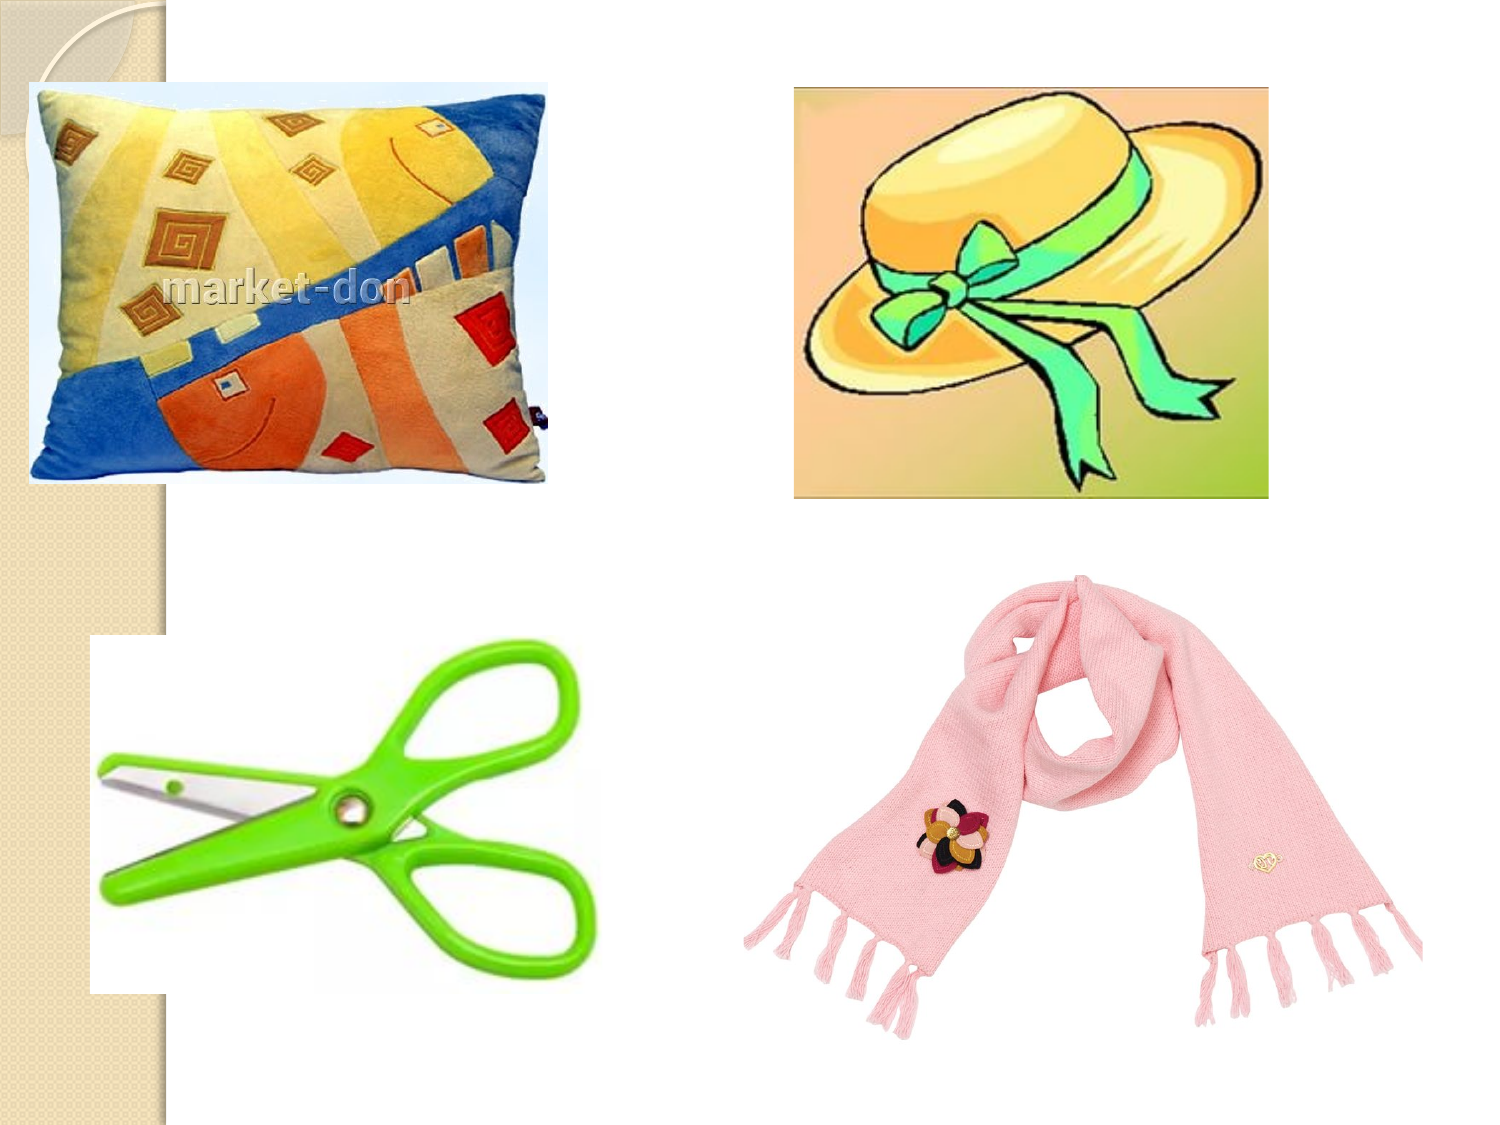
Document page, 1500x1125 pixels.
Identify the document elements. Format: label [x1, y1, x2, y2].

picture [28, 81, 549, 484]
picture [89, 635, 603, 994]
picture [743, 574, 1423, 1047]
picture [793, 86, 1269, 499]
